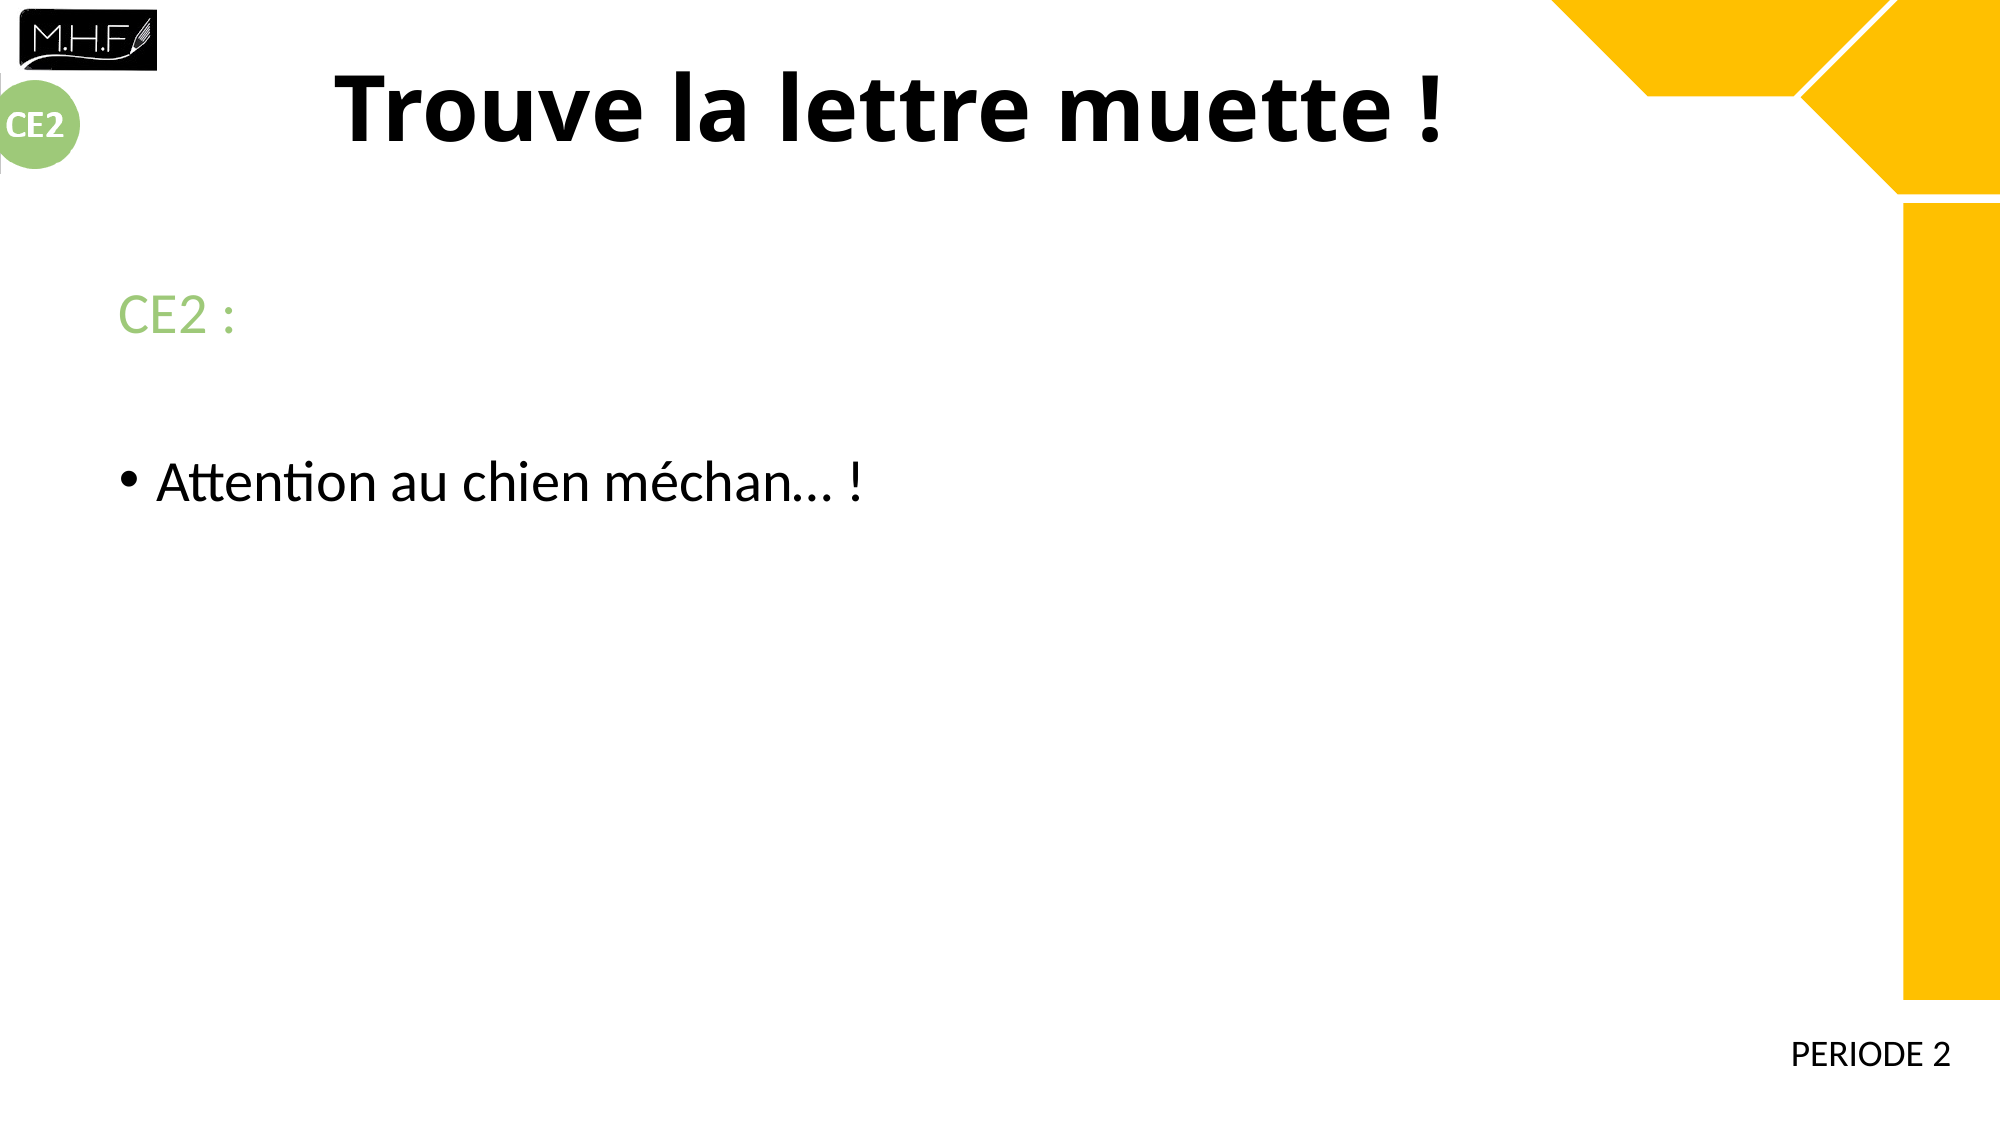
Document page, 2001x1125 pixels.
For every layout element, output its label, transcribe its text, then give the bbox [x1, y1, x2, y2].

text_box PERIODE 2 [1362, 1021, 1967, 1125]
title Trouve la lettre muette ! [318, 3, 1865, 221]
text_box [1902, 202, 2000, 1001]
text_box [1549, 0, 1892, 98]
picture [0, 7, 157, 174]
text_box [1799, 0, 2000, 196]
text_box CE2 : Attention au chien méchan… ! [103, 276, 926, 990]
